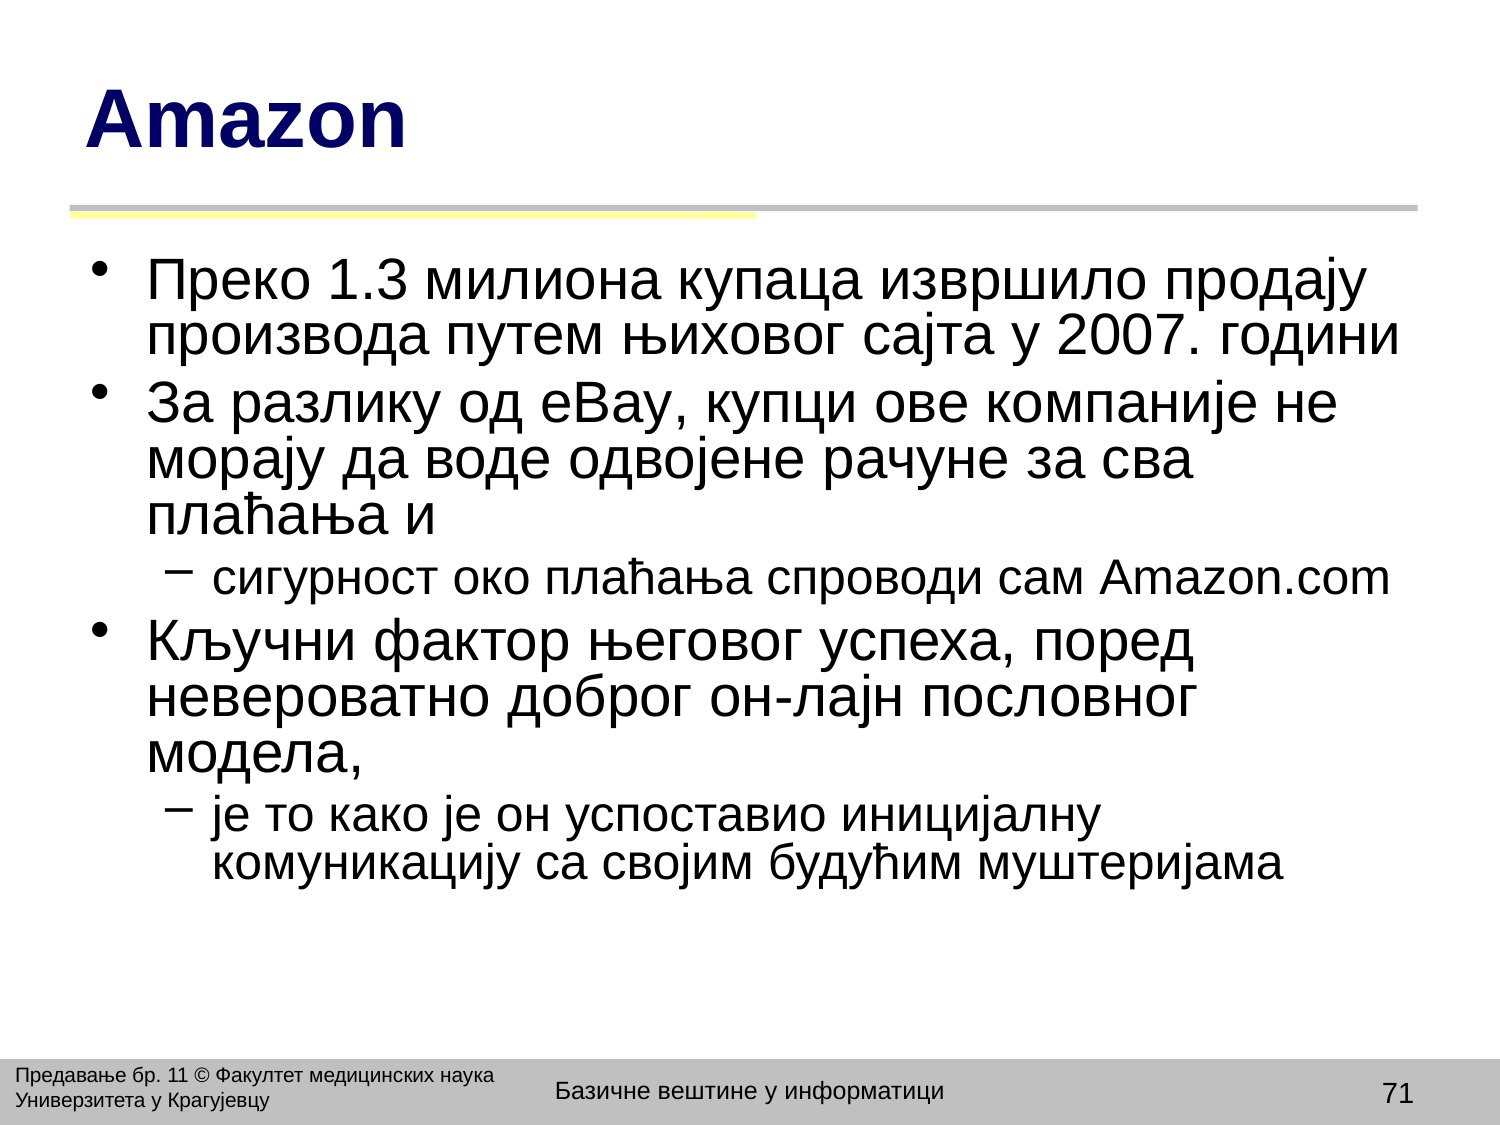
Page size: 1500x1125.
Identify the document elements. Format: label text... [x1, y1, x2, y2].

slide_number Предавање бр. 11 © Факултет медицинских наука Универзитета у Крагујевцу [0, 1053, 621, 1108]
slide_number 71 [1079, 1066, 1430, 1125]
list Преко 1.3 милиона купаца извршило продају производа путем њиховог сајта у 2007. години За разлику од eBay, купци ове компаније не морају да воде одвојене рачуне за сва плаћања и сигурност око плаћања спроводи сам Amazon.com Кључни фактор његовог успеха, поред невероватно доброг он-лајн пословног модела, је то како је он успоставио иницијалну комуникацију са својим будућим муштеријама [74, 246, 1426, 1023]
title Amazon [69, 19, 1426, 208]
footer Базичне вештине у информатици [512, 1066, 988, 1125]
